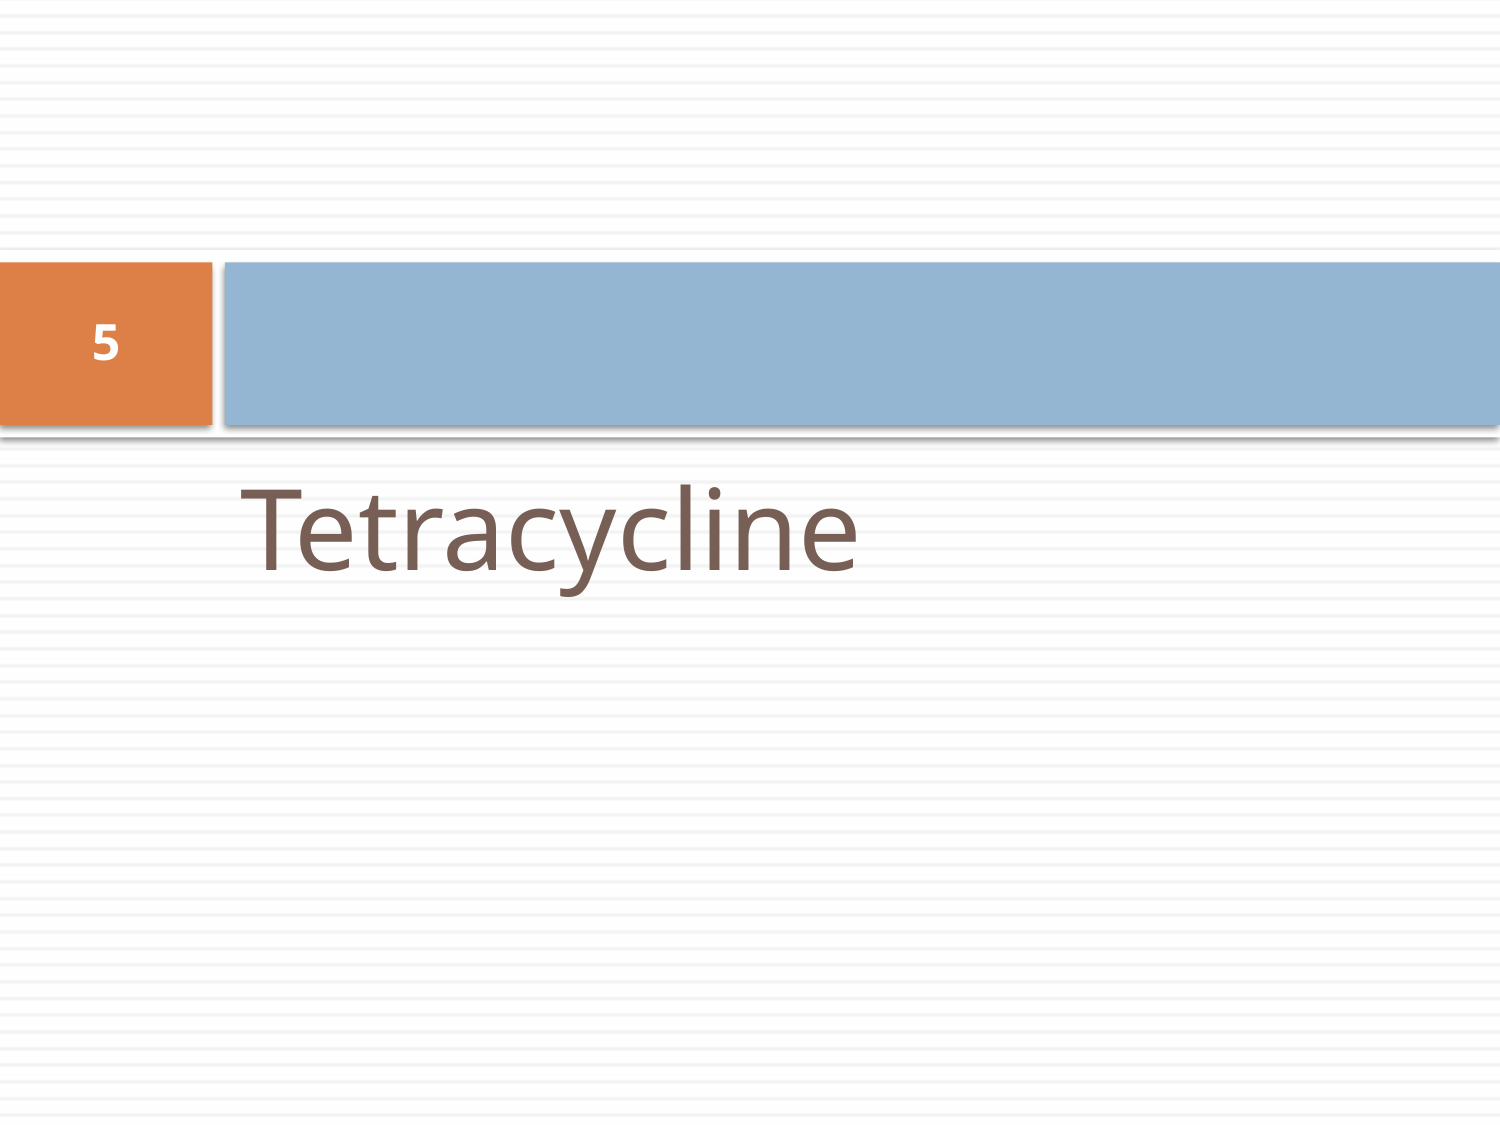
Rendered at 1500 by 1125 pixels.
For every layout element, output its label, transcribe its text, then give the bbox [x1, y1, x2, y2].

list Tetracycline [225, 450, 1394, 725]
slide_number 5 [0, 287, 213, 403]
